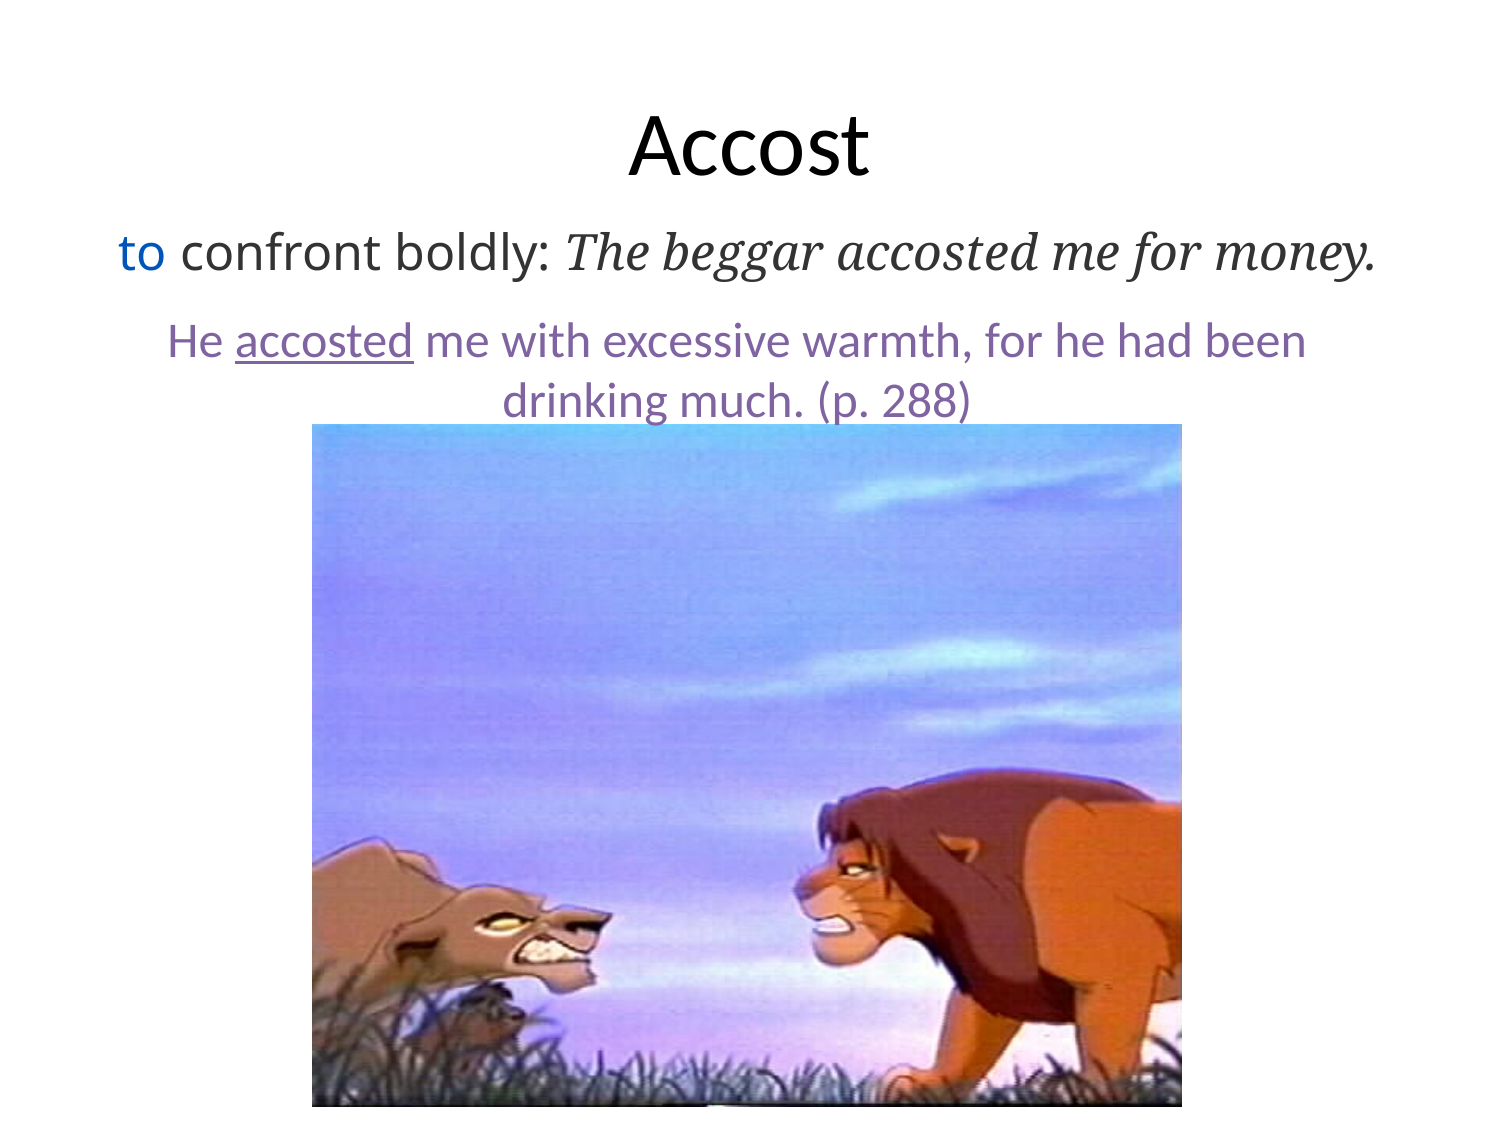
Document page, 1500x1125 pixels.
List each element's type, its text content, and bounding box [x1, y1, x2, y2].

title Accost [75, 45, 1425, 233]
text_box to confront boldly: The beggar accosted me for money. [104, 212, 1407, 288]
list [312, 424, 1182, 1107]
text_box He accosted me with excessive warmth, for he had been drinking much. (p. 288) [99, 299, 1375, 435]
